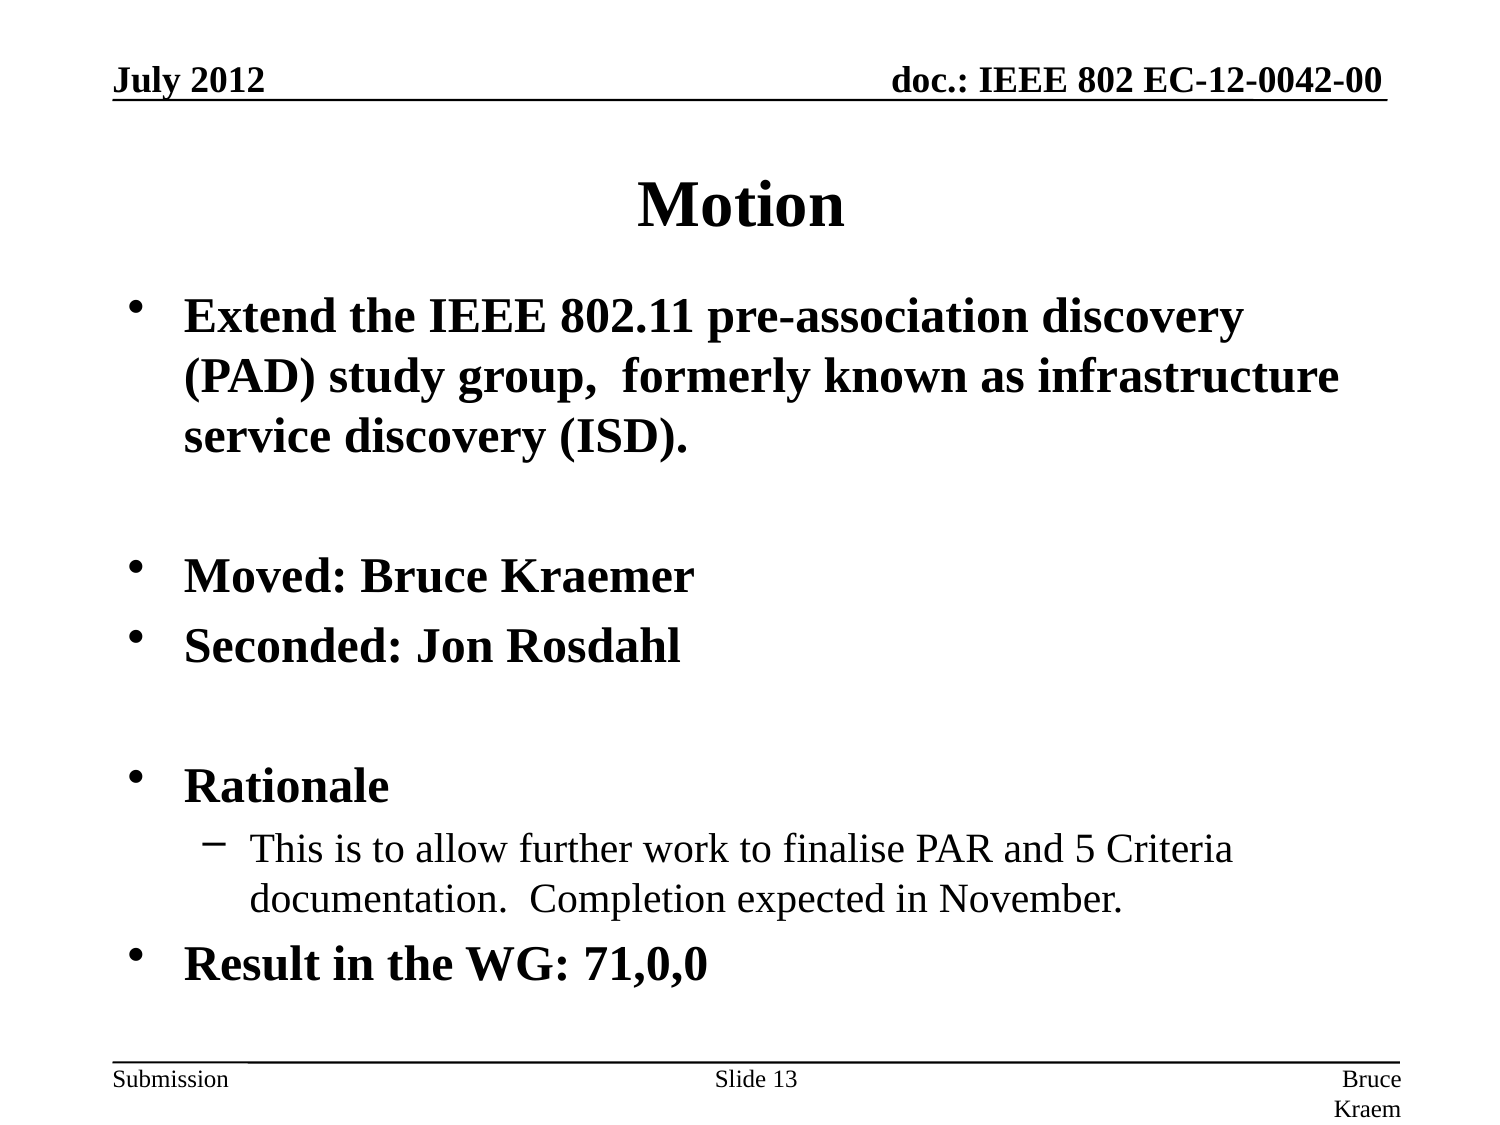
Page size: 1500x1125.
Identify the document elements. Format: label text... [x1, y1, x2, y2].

footer Bruce Kraemer, Marvell [1324, 1061, 1402, 1093]
slide_number Slide 13 [712, 1061, 800, 1093]
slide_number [111, 54, 267, 101]
title Motion [112, 112, 1388, 275]
list Extend the IEEE 802.11 pre-association discovery (PAD) study group, formerly known as infrastructure service discovery (ISD). Moved: Bruce Kraemer Seconded: Jon Rosdahl Rationale This is to allow further work to finalise PAR and 5 Criteria documentation. Completion expected in November. Result in the WG: 71,0,0 [112, 275, 1388, 1025]
